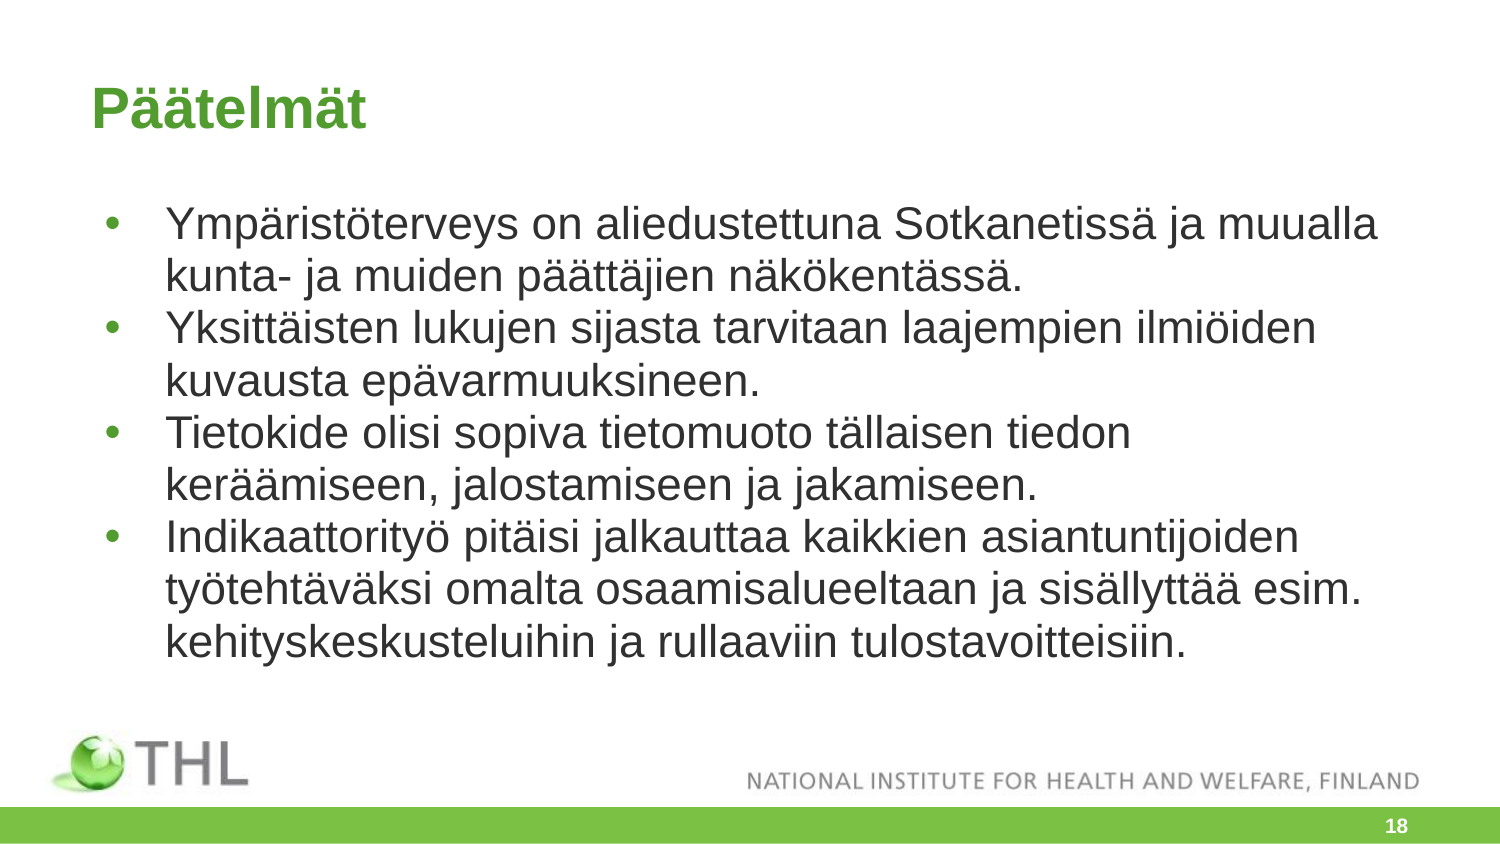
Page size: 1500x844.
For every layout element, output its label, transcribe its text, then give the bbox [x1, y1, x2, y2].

list Ympäristöterveys on aliedustettuna Sotkanetissä ja muualla kunta- ja muiden päättäjien näkökentässä. Yksittäisten lukujen sijasta tarvitaan laajempien ilmiöiden kuvausta epävarmuuksineen. Tietokide olisi sopiva tietomuoto tällaisen tiedon keräämiseen, jalostamiseen ja jakamiseen. Indikaattorityö pitäisi jalkauttaa kaikkien asiantuntijoiden työtehtäväksi omalta osaamisalueeltaan ja sisällyttää esim. kehityskeskusteluihin ja rullaaviin tulostavoitteisiin. [75, 182, 1424, 724]
slide_number ‹#› [1246, 811, 1424, 839]
picture [715, 763, 1465, 801]
picture [24, 719, 275, 803]
title Päätelmät [76, 32, 1424, 156]
